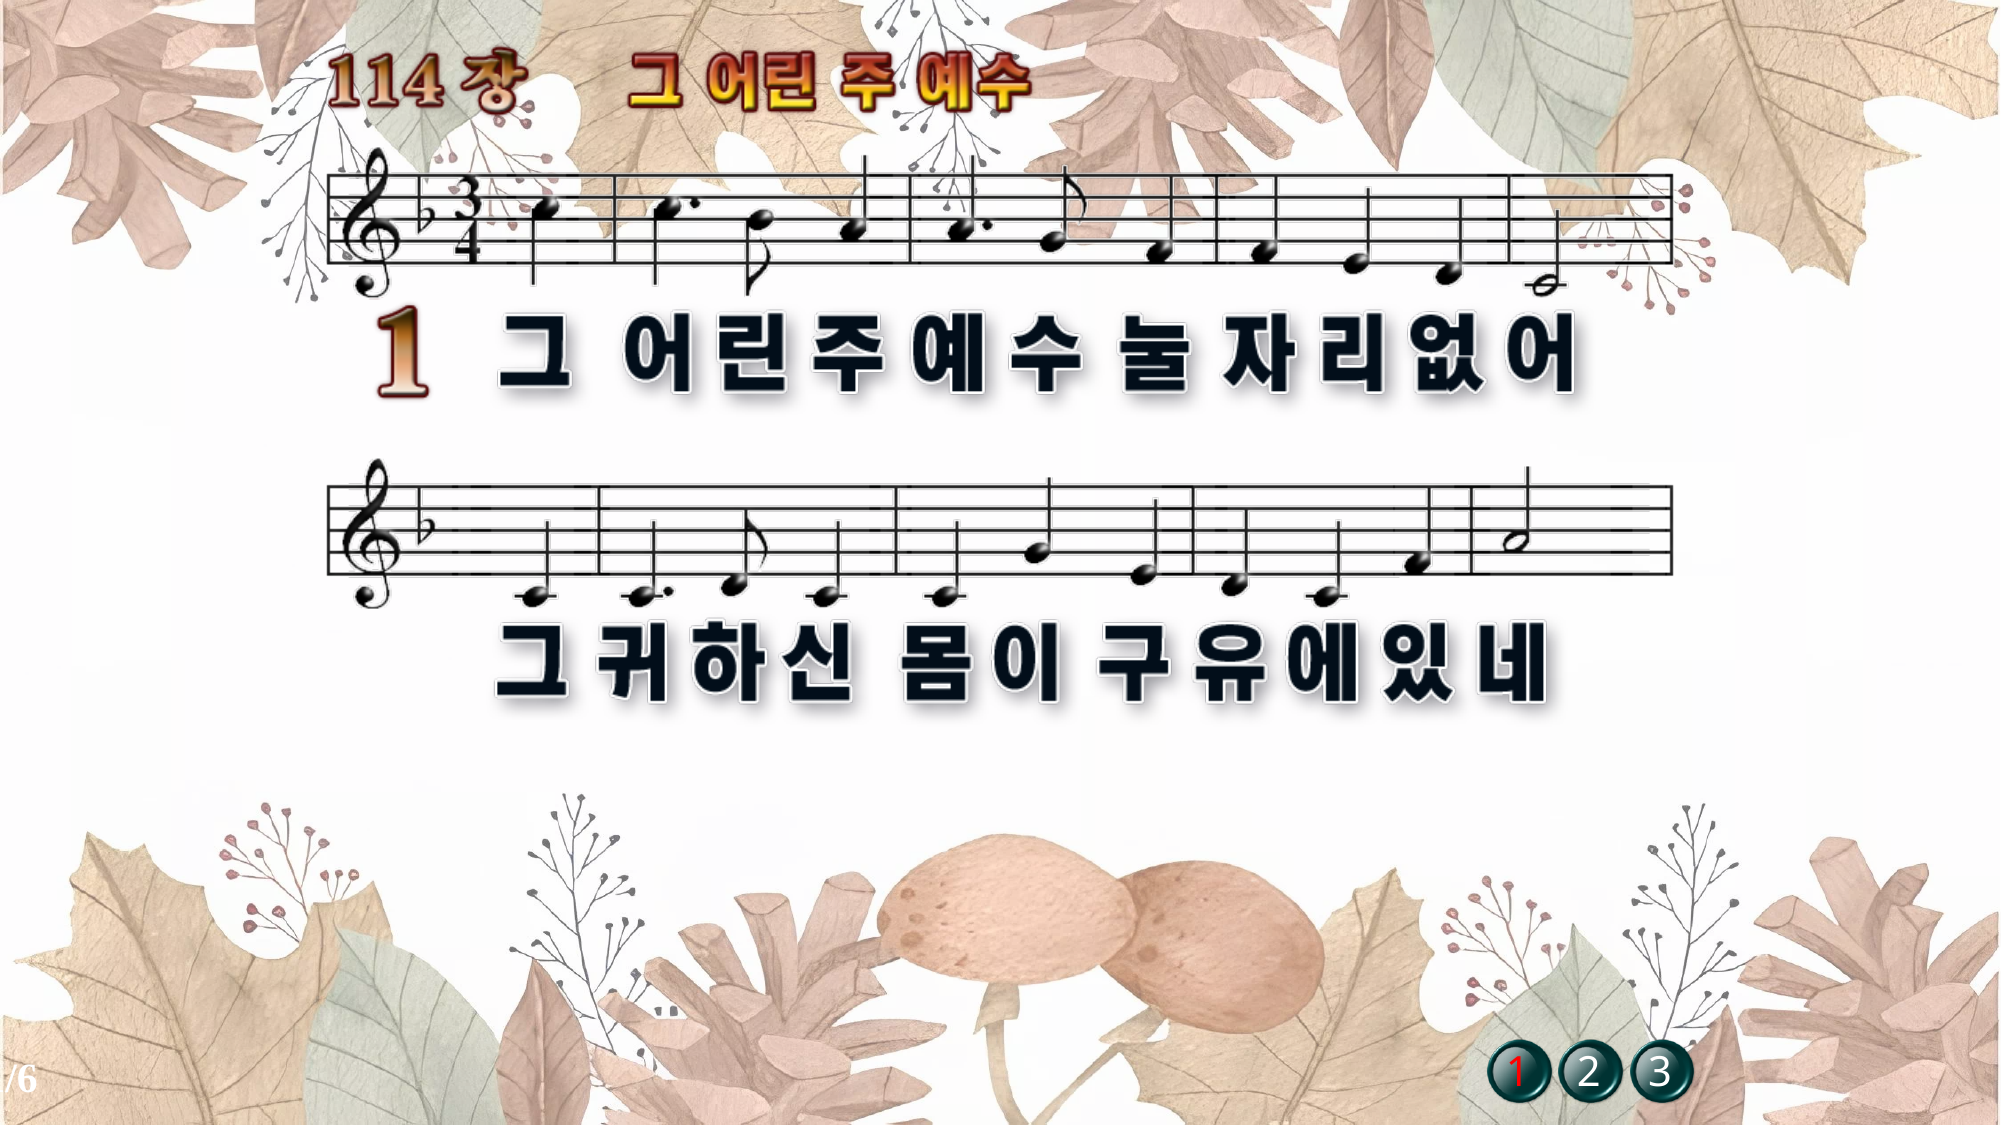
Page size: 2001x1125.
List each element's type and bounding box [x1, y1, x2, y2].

text_box [1484, 1035, 1555, 1106]
text_box [1555, 1035, 1626, 1106]
text_box [1627, 1035, 1697, 1106]
picture [0, 0, 2001, 1125]
